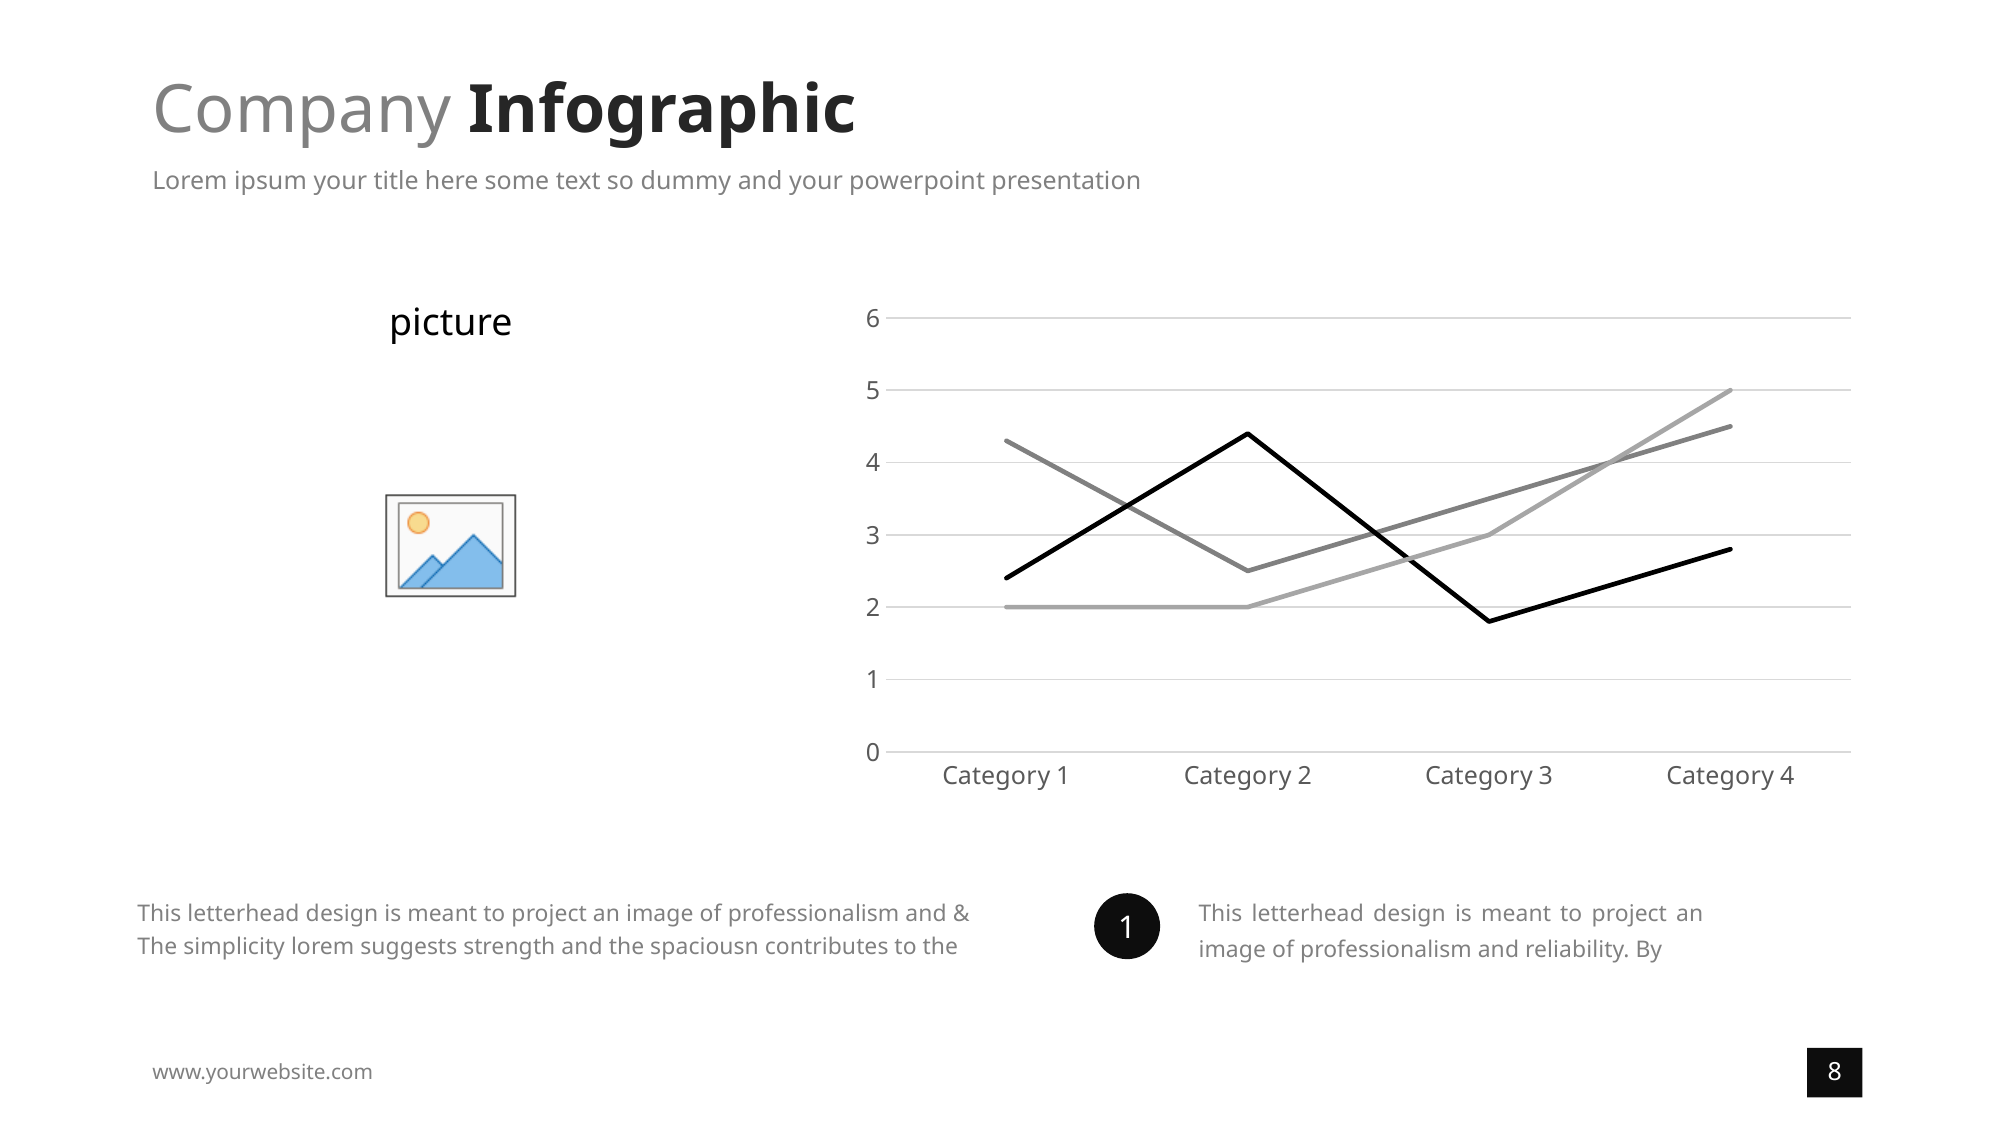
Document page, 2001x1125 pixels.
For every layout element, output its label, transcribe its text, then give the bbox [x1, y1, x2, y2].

picture [137, 290, 765, 803]
footer www.yourwebsite.com [137, 1042, 415, 1103]
text_box This letterhead design is meant to project an image of professionalism and & The simplicity lorem suggests strength and the spaciousn contributes to the [137, 874, 1000, 978]
title Company Infographic [137, 55, 1863, 160]
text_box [1094, 893, 1704, 960]
list Lorem ipsum your title here some text so dummy and your powerpoint presentation [137, 160, 1863, 207]
chart [845, 290, 1872, 803]
slide_number 8 [1797, 1042, 1872, 1103]
